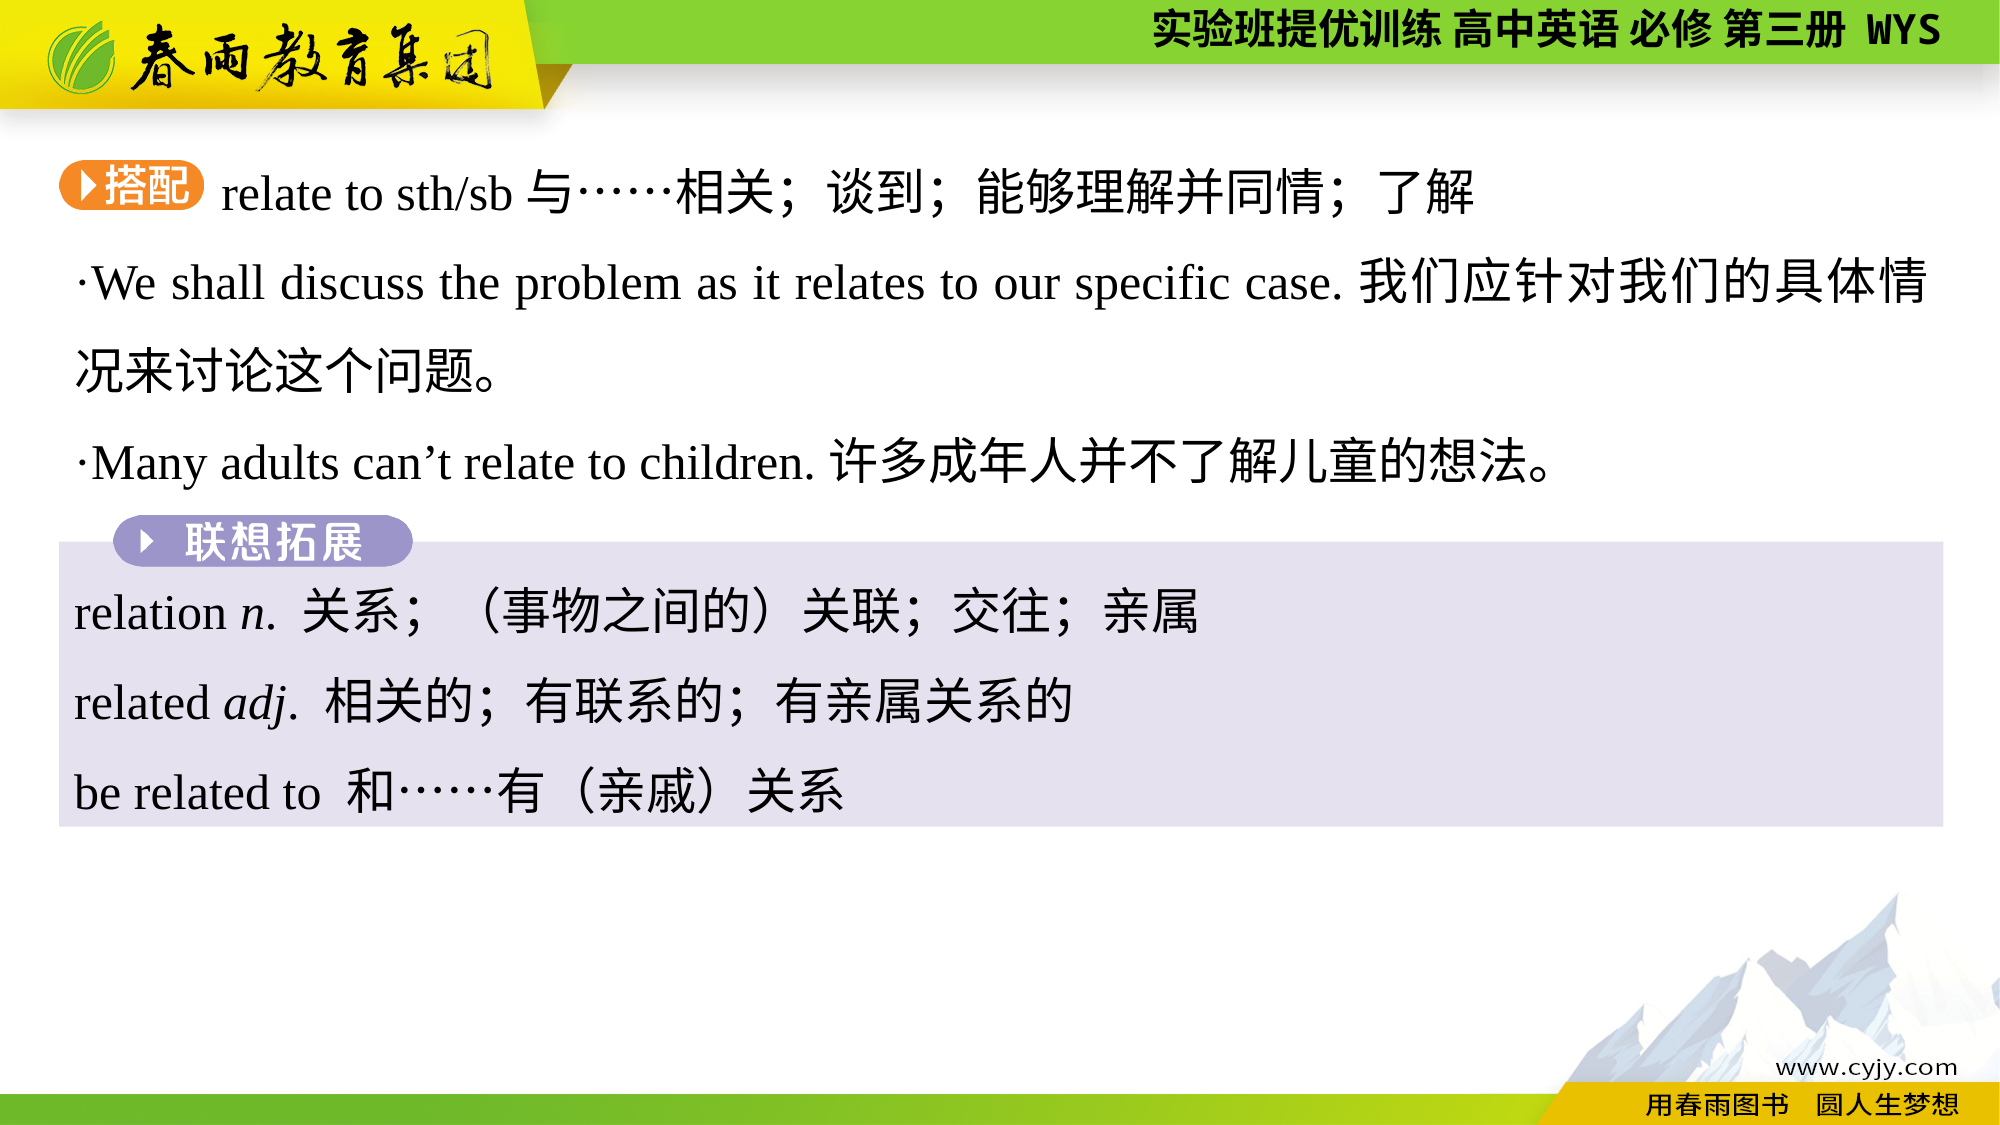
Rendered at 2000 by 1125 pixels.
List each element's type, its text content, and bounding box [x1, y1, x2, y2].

list relate to sth/sb与……相关；谈到；能够理解并同情；了解 ·We shall discuss the problem as it relates to our specific case.我们应针对我们的具体情况来讨论这个问题。 ·Many adults can’t relate to children.许多成年人并不了解儿童的想法。 [59, 122, 1944, 490]
picture [0, 0, 2000, 1125]
text_box relation n. 关系；（事物之间的）关联；交往；亲属 related adj. 相关的；有联系的；有亲属关系的 be related to 和……有（亲戚）关系 [59, 541, 1944, 827]
